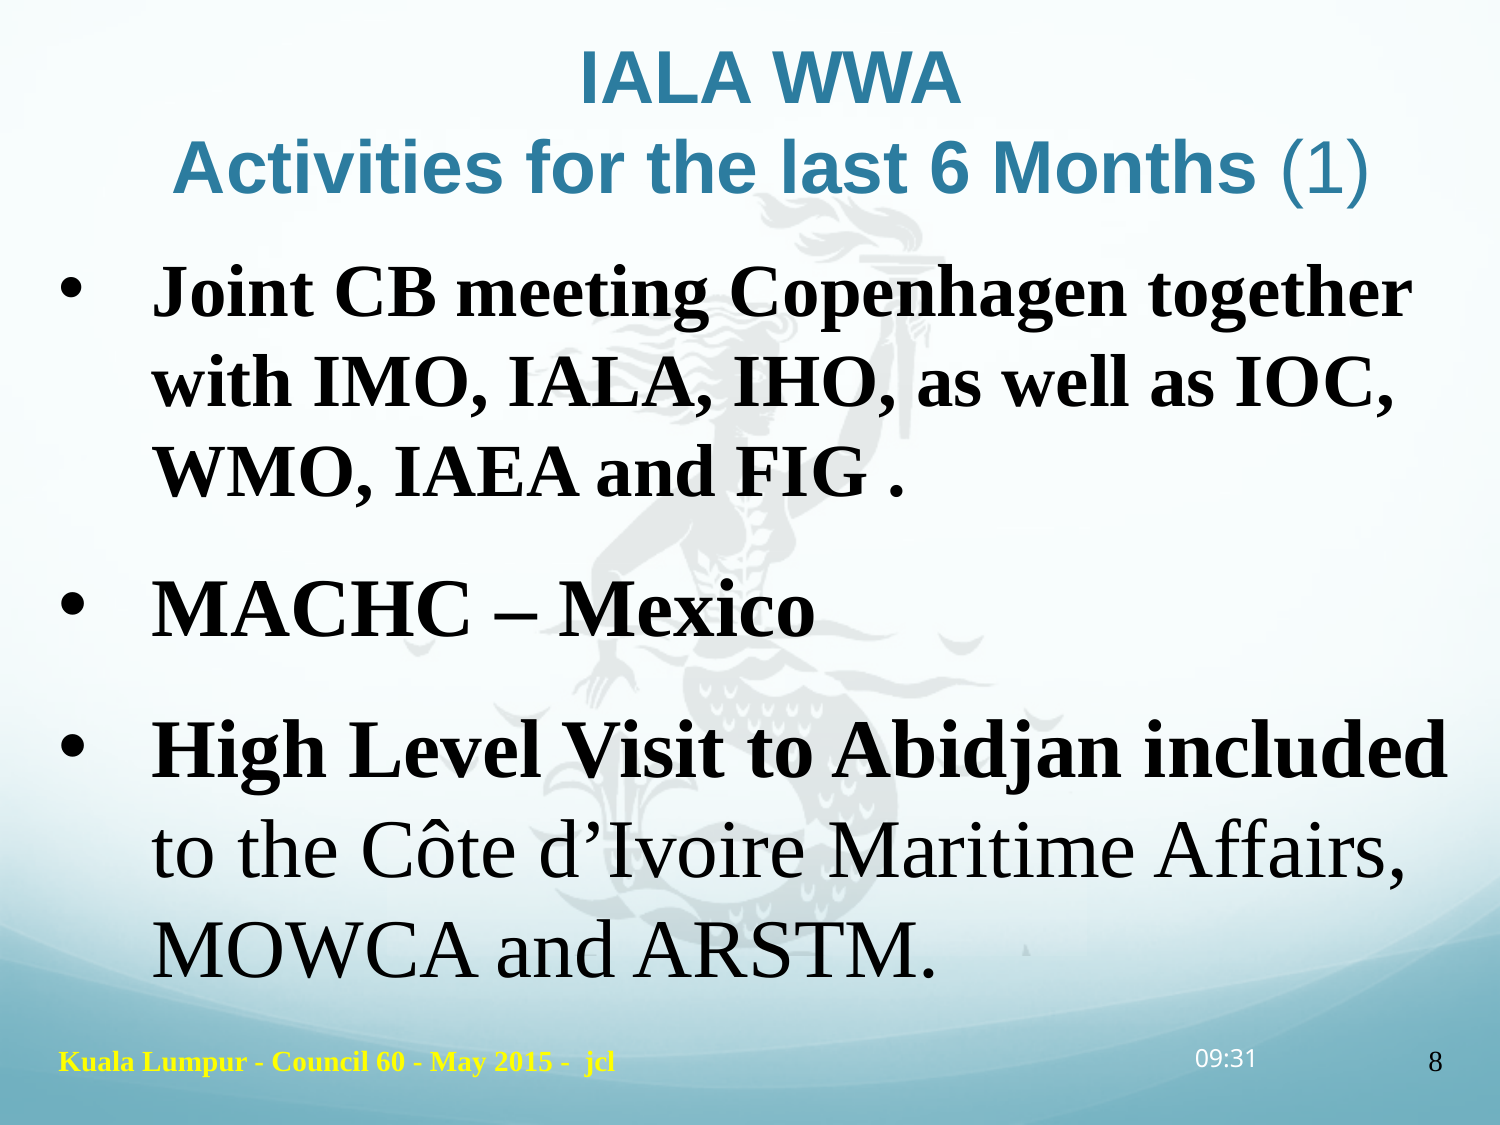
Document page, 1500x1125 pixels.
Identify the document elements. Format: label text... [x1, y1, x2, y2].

slide_number 8 [1295, 1029, 1459, 1090]
title IALA WWA Activities for the last 6 Months (1) [43, 0, 1500, 106]
text_box Joint CB meeting Copenhagen together with IMO, IALA, IHO, as well as IOC, WMO, IAEA and FIG . MACHC – Mexico High Level Visit to Abidjan included to the Côte d’Ivoire Maritime Affairs, MOWCA and ARSTM. [43, 106, 1500, 1002]
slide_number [923, 1029, 1274, 1090]
footer Kuala Lumpur - Council 60 - May 2015 - jcl [43, 1029, 838, 1090]
